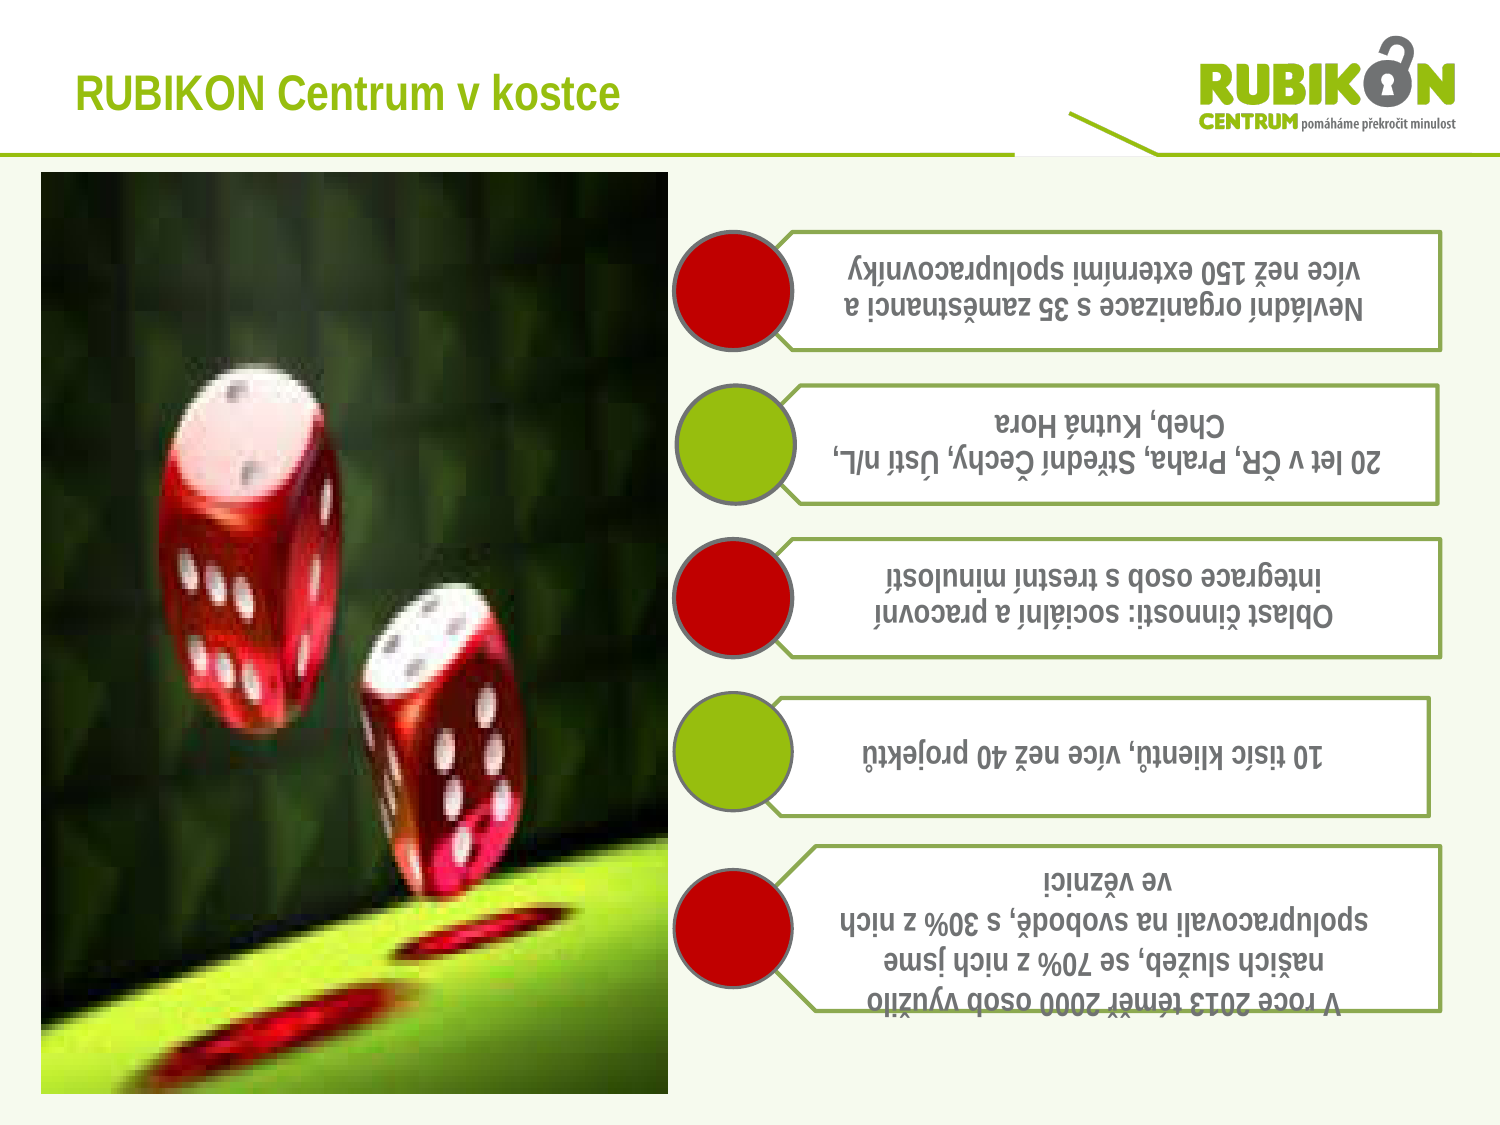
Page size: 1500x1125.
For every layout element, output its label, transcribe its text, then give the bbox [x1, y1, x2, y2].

picture [0, 0, 1500, 1125]
text_box Nevládní organizace s 35 zaměstnanci a více než 150 externími spolupracovníky [775, 231, 1441, 351]
text_box [674, 539, 793, 658]
text_box V roce 2013 téměř 2000 osob využilo našich služeb, se 70% z nich jsme spolupracovali na svobodě, s 30% z nich ve věznici [775, 846, 1441, 1012]
text_box [674, 231, 793, 351]
text_box [674, 692, 793, 811]
text_box RUBIKON Centrum v kostce [74, 30, 1010, 149]
text_box [674, 869, 793, 988]
text_box Oblast činnosti: sociální a pracovní integrace osob s trestní minulostí [775, 539, 1441, 658]
text_box 10 tisíc klientů, více než 40 projektů [766, 697, 1429, 817]
text_box [676, 385, 795, 504]
text_box 20 let v ČR, Praha, Střední Čechy, Ústí n/L, Cheb, Kutná Hora [780, 385, 1438, 504]
